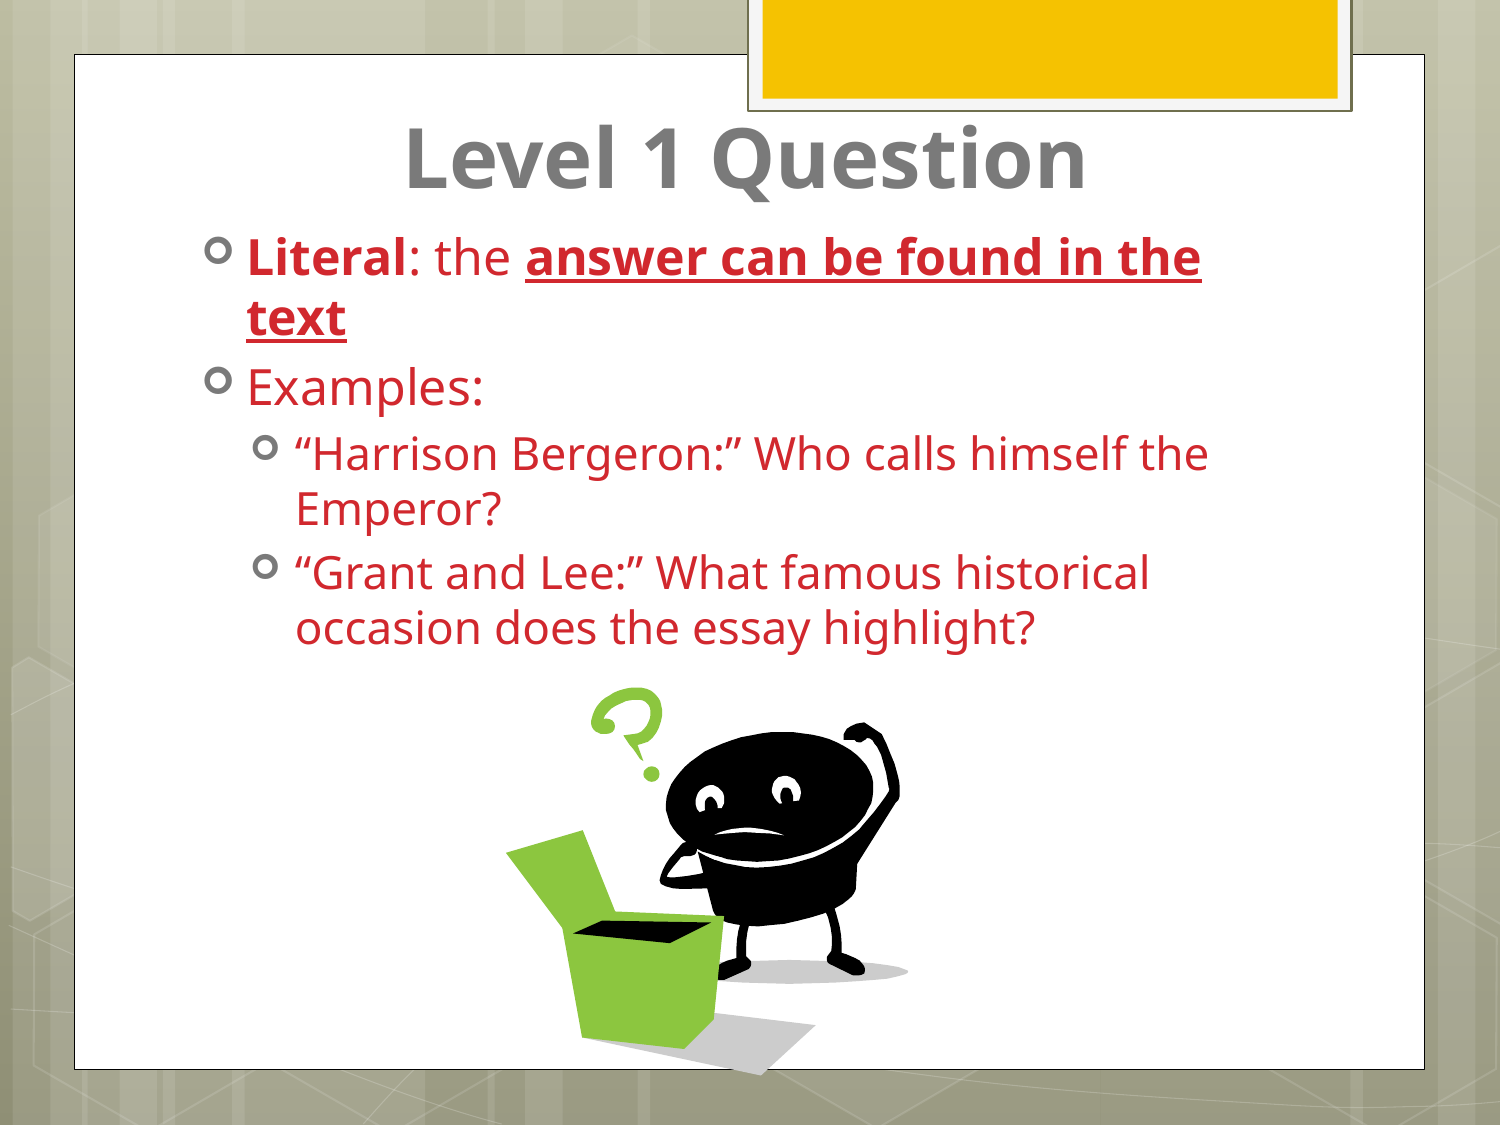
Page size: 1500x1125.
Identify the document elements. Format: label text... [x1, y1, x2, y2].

list Literal: the answer can be found in the text Examples: “Harrison Bergeron:” Who calls himself the Emperor? “Grant and Lee:” What famous historical occasion does the essay highlight? [174, 218, 1287, 794]
picture [505, 687, 909, 1076]
title Level 1 Question [169, 24, 1322, 213]
